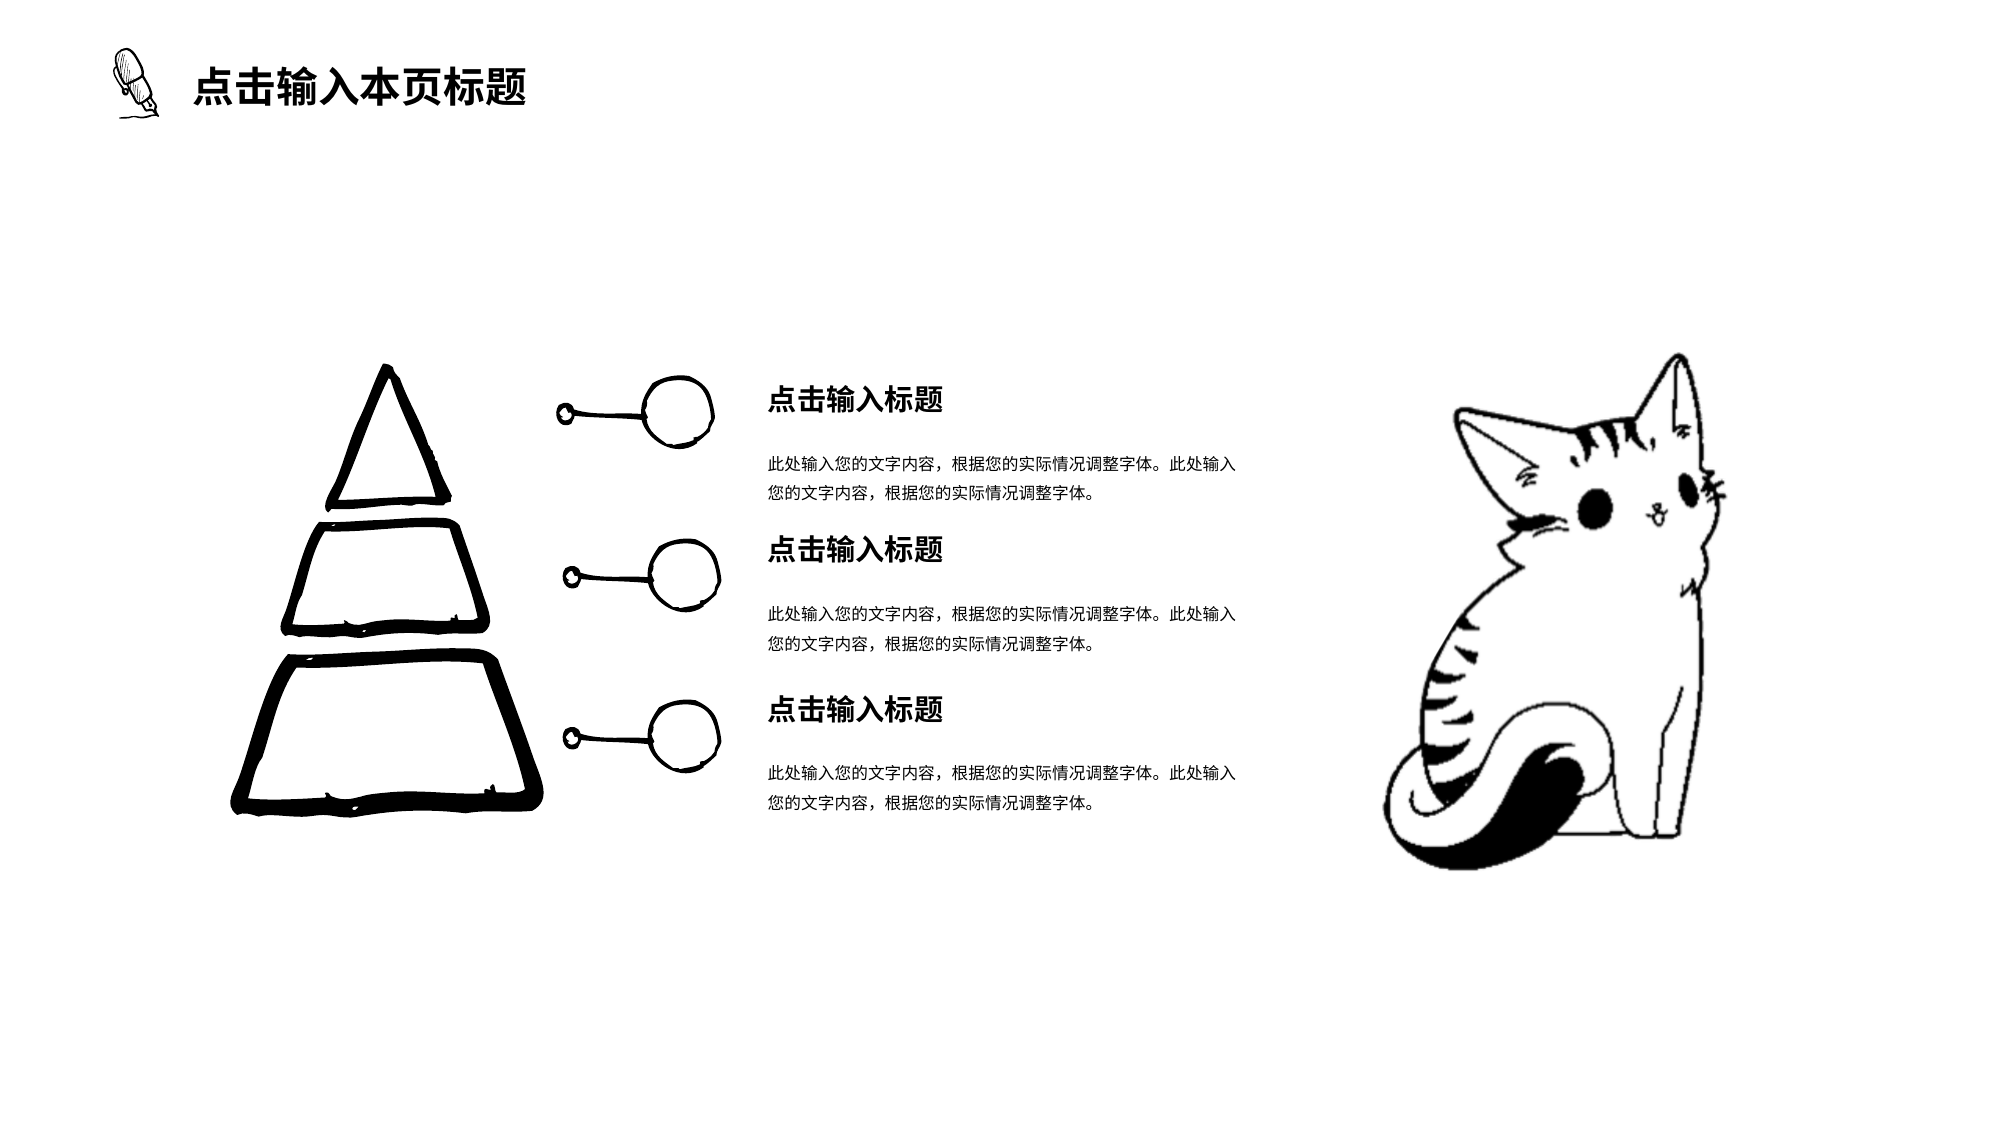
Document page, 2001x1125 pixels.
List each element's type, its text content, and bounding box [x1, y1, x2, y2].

text_box 此处输入您的文字内容，根据您的实际情况调整字体。此处输入您的文字内容，根据您的实际情况调整字体。 [753, 586, 1264, 661]
text_box 点击输入标题 [753, 524, 1188, 574]
text_box 点击输入标题 [753, 683, 1188, 734]
picture [1372, 332, 1757, 900]
text_box 此处输入您的文字内容，根据您的实际情况调整字体。此处输入您的文字内容，根据您的实际情况调整字体。 [753, 435, 1264, 511]
text_box [556, 375, 715, 450]
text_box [111, 47, 160, 119]
text_box [562, 538, 722, 613]
text_box 此处输入您的文字内容，根据您的实际情况调整字体。此处输入您的文字内容，根据您的实际情况调整字体。 [753, 745, 1264, 821]
text_box [562, 699, 722, 774]
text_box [222, 363, 553, 819]
text_box 点击输入标题 [753, 373, 1188, 424]
text_box 点击输入本页标题 [178, 53, 676, 118]
